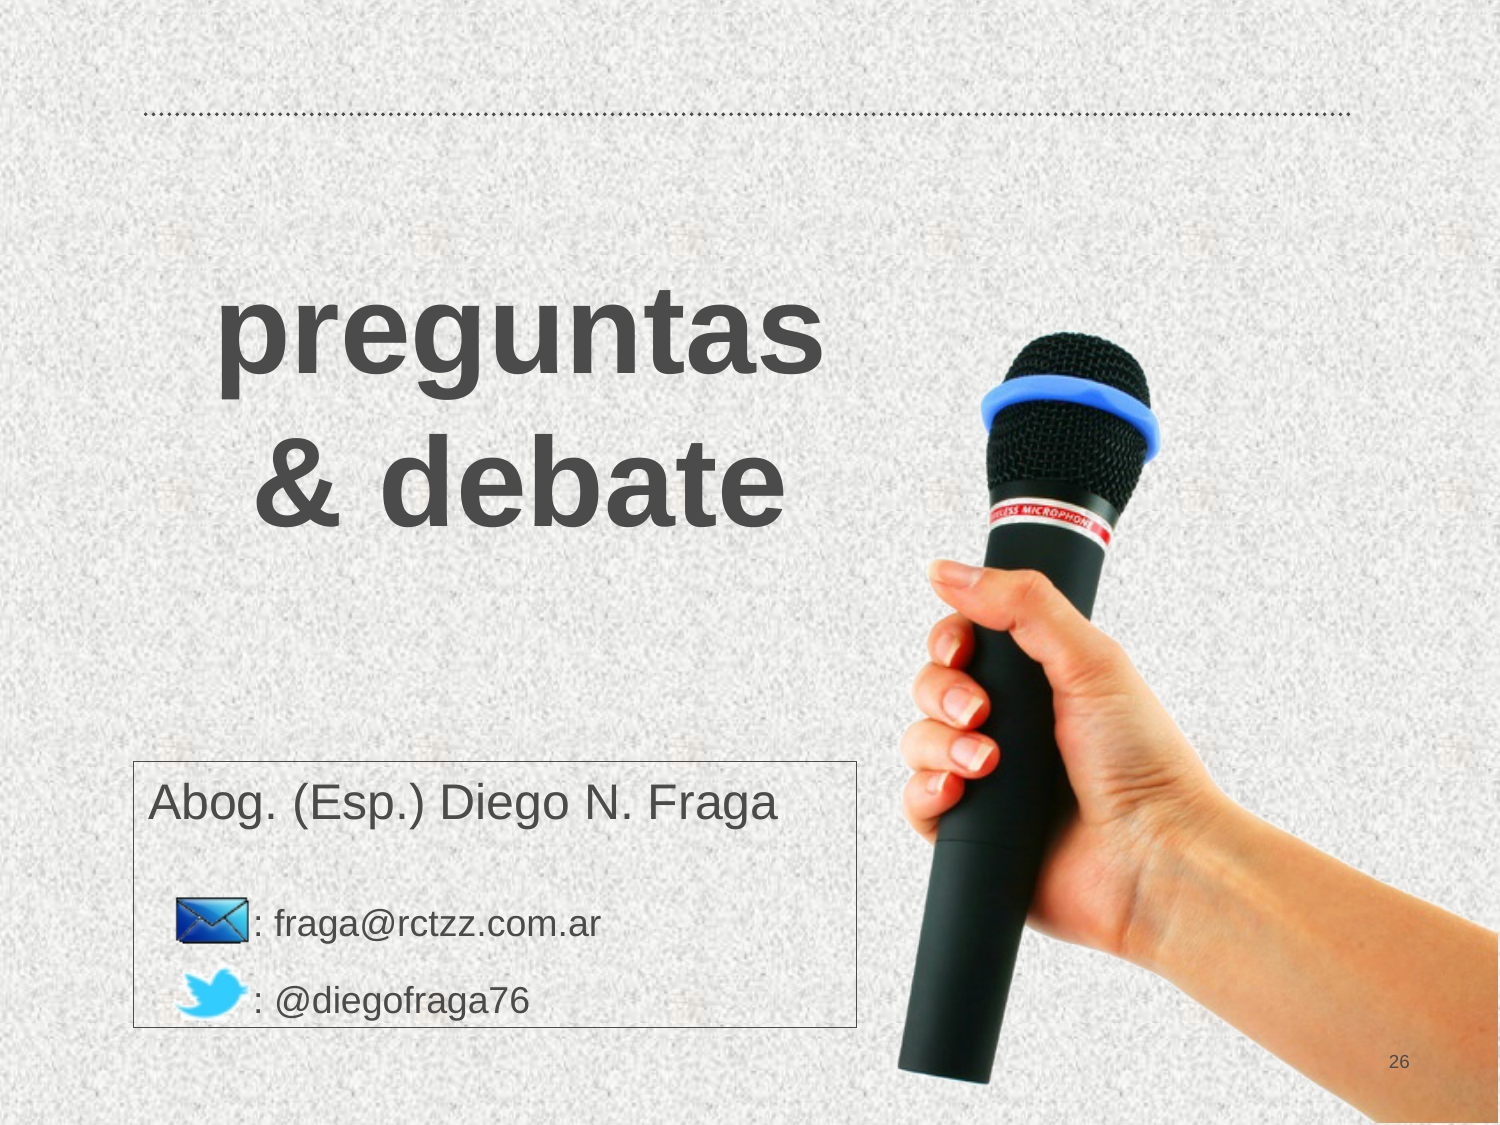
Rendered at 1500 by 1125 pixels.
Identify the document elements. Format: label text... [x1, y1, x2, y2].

text_box Abog. (Esp.) Diego N. Fraga : fraga@rctzz.com.ar : @diegofraga76 [133, 761, 851, 1028]
text_box preguntas & debate [159, 239, 881, 560]
picture [0, 0, 1500, 1125]
